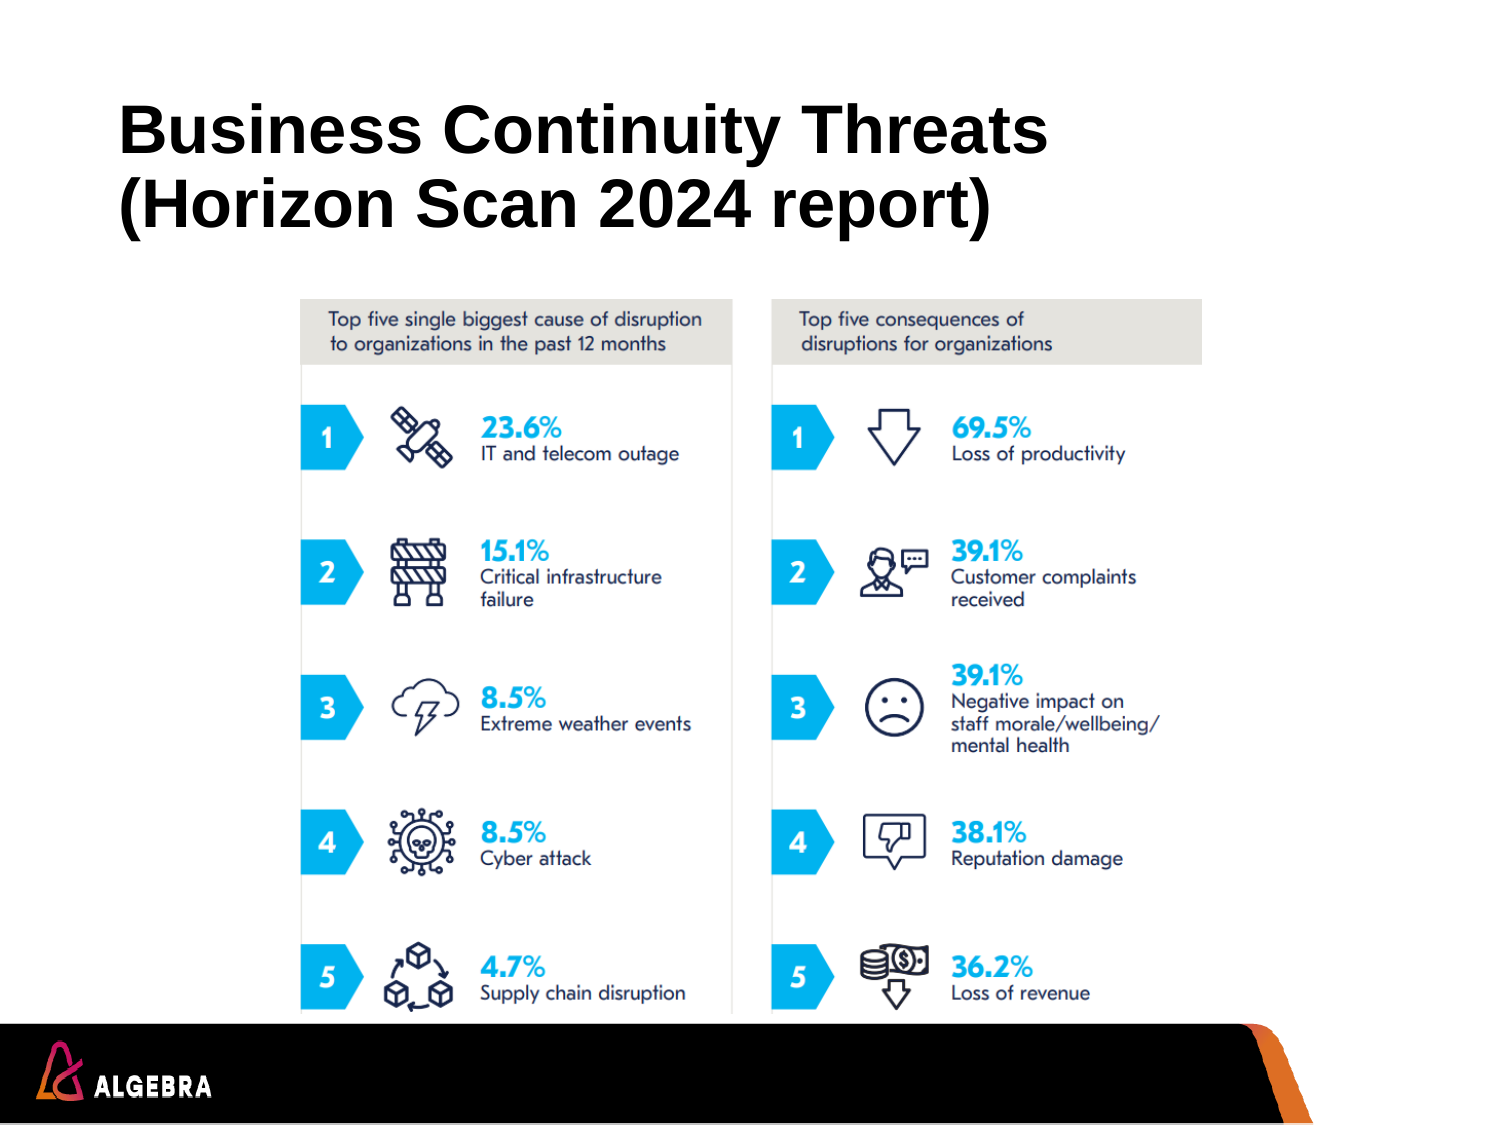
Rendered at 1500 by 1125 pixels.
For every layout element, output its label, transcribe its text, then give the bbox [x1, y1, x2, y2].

title Business Continuity Threats (Horizon Scan 2024 report) [103, 59, 1397, 278]
picture [0, 1023, 1468, 1125]
picture [298, 299, 1202, 1014]
